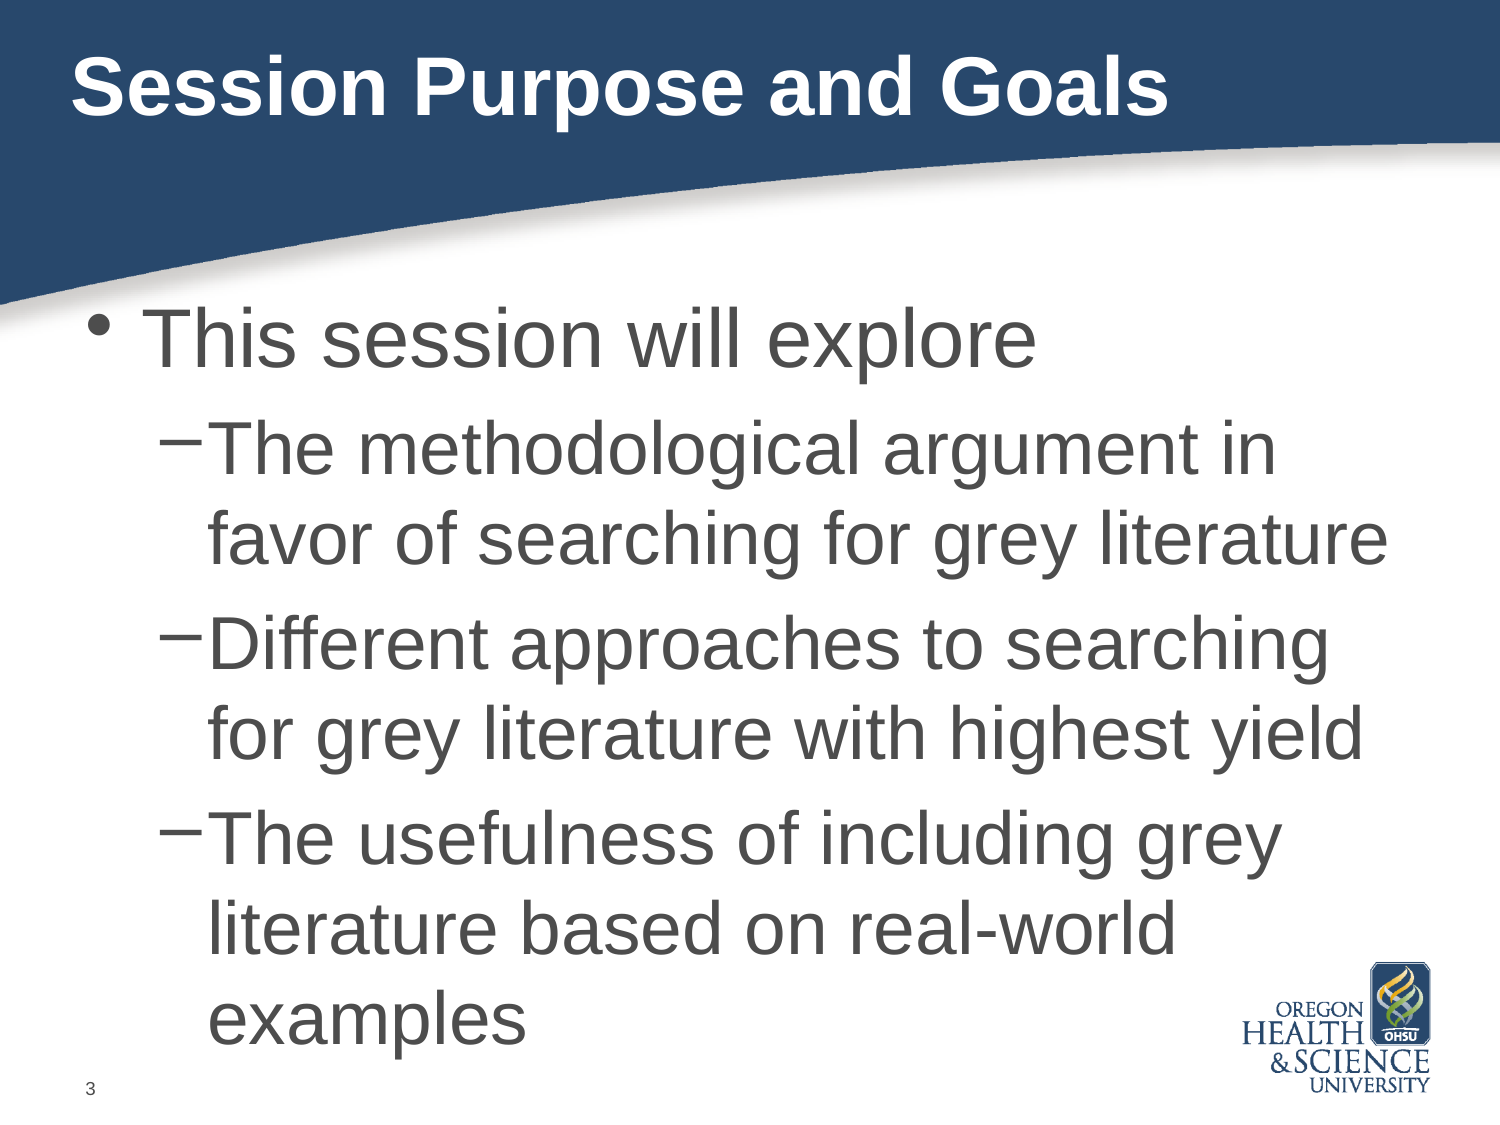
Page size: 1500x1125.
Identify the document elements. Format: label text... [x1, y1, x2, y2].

list This session will explore The methodological argument in favor of searching for grey literature Different approaches to searching for grey literature with highest yield The usefulness of including grey literature based on real-world examples [70, 277, 1421, 940]
title Session Purpose and Goals [70, 24, 1421, 125]
picture [0, 0, 1500, 1125]
slide_number 3 [70, 1028, 663, 1107]
